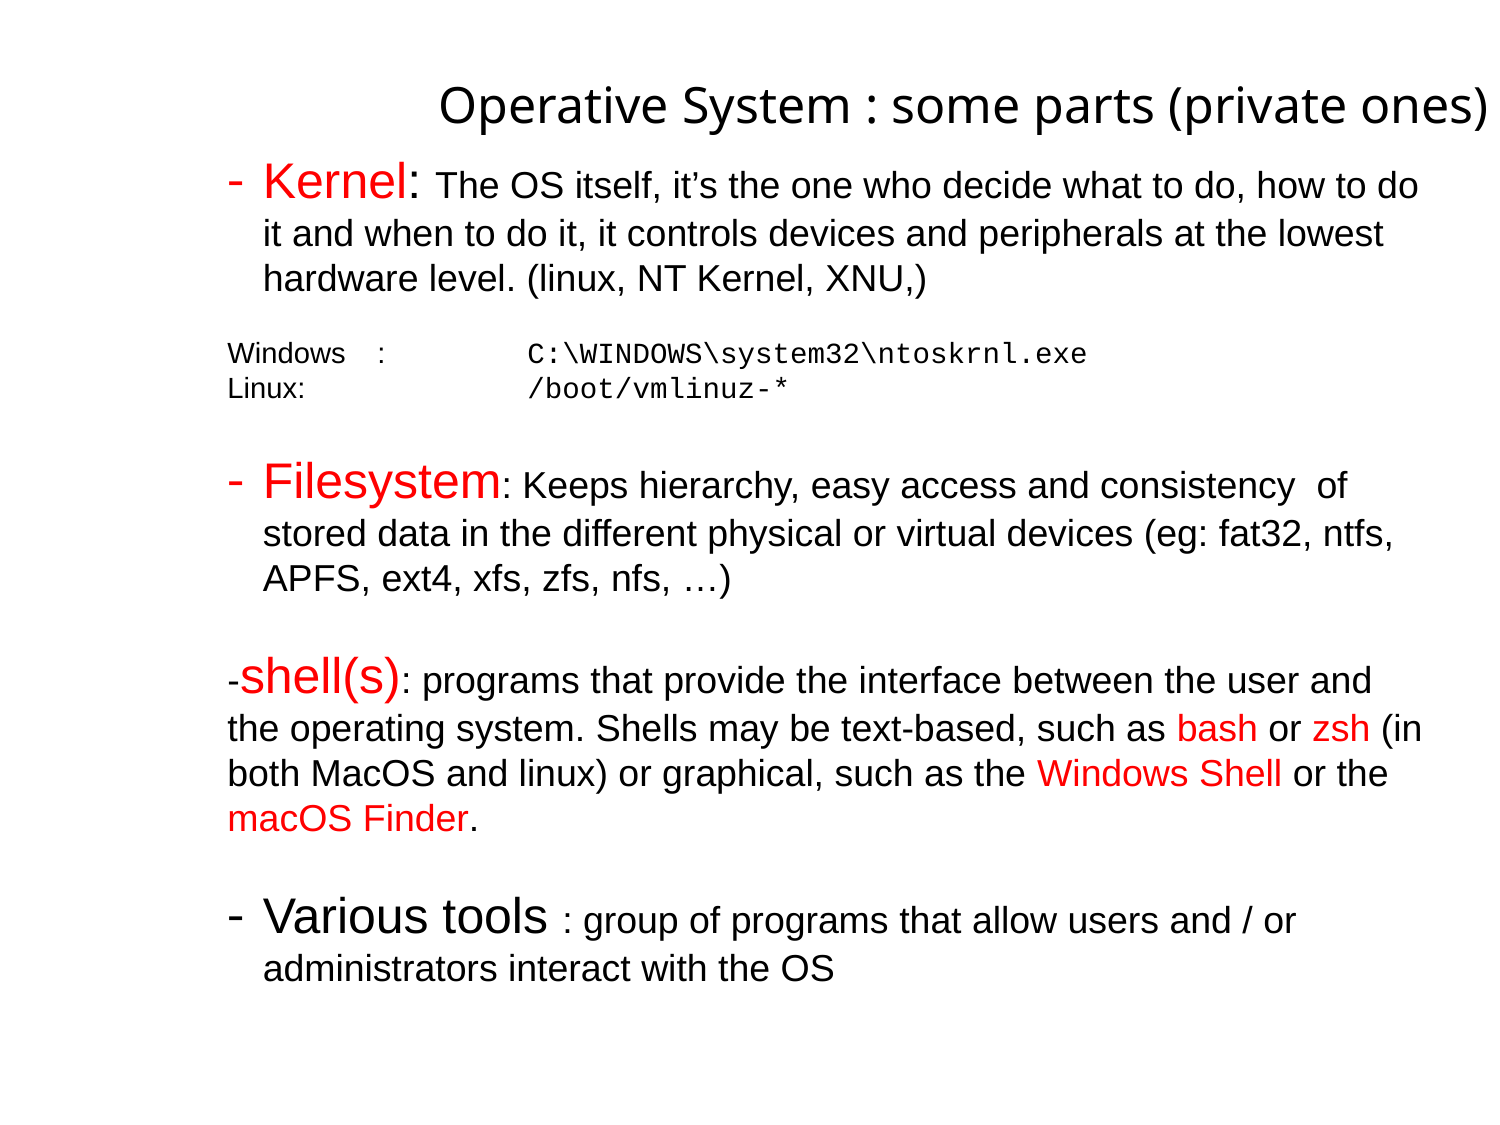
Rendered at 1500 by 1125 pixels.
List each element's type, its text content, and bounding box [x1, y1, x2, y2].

text_box Kernel: The OS itself, it’s the one who decide what to do, how to do it and when to do it, it controls devices and peripherals at the lowest hardware level. (linux, NT Kernel, XNU,) Windows : C:\WINDOWS\system32\ntoskrnl.exe Linux: /boot/vmlinuz-* Filesystem: Keeps hierarchy, easy access and consistency of stored data in the different physical or virtual devices (eg: fat32, ntfs, APFS, ext4, xfs, zfs, nfs, …) -shell(s): programs that provide the interface between the user and the operating system. Shells may be text-based, such as bash or zsh (in both MacOS and linux) or graphical, such as the Windows Shell or the macOS Finder. Various tools : group of programs that allow users and / or administrators interact with the OS [212, 141, 1445, 997]
text_box Operative System : some parts (private ones) [424, 65, 1500, 141]
